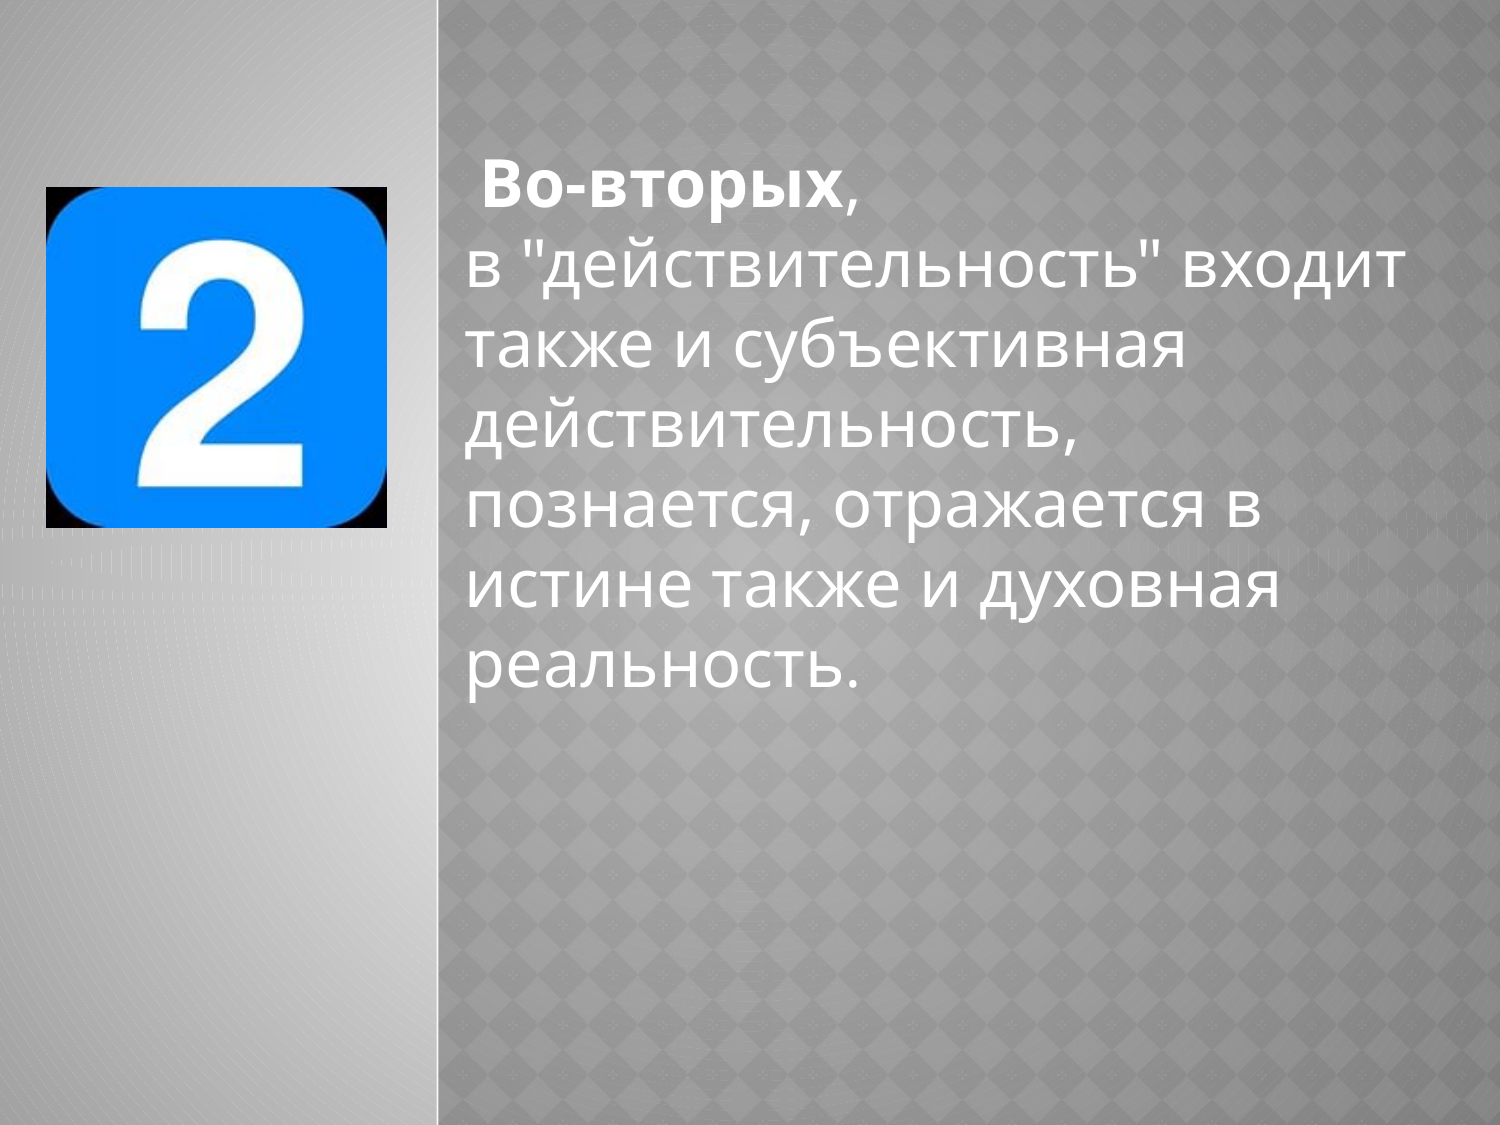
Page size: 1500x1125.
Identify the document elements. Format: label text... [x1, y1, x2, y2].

picture [46, 187, 388, 528]
subtitle Во-вторых, в "действительность" входит также и субъективная действительность, познается, отражается в истине также и духовная реальность. [457, 140, 1419, 411]
